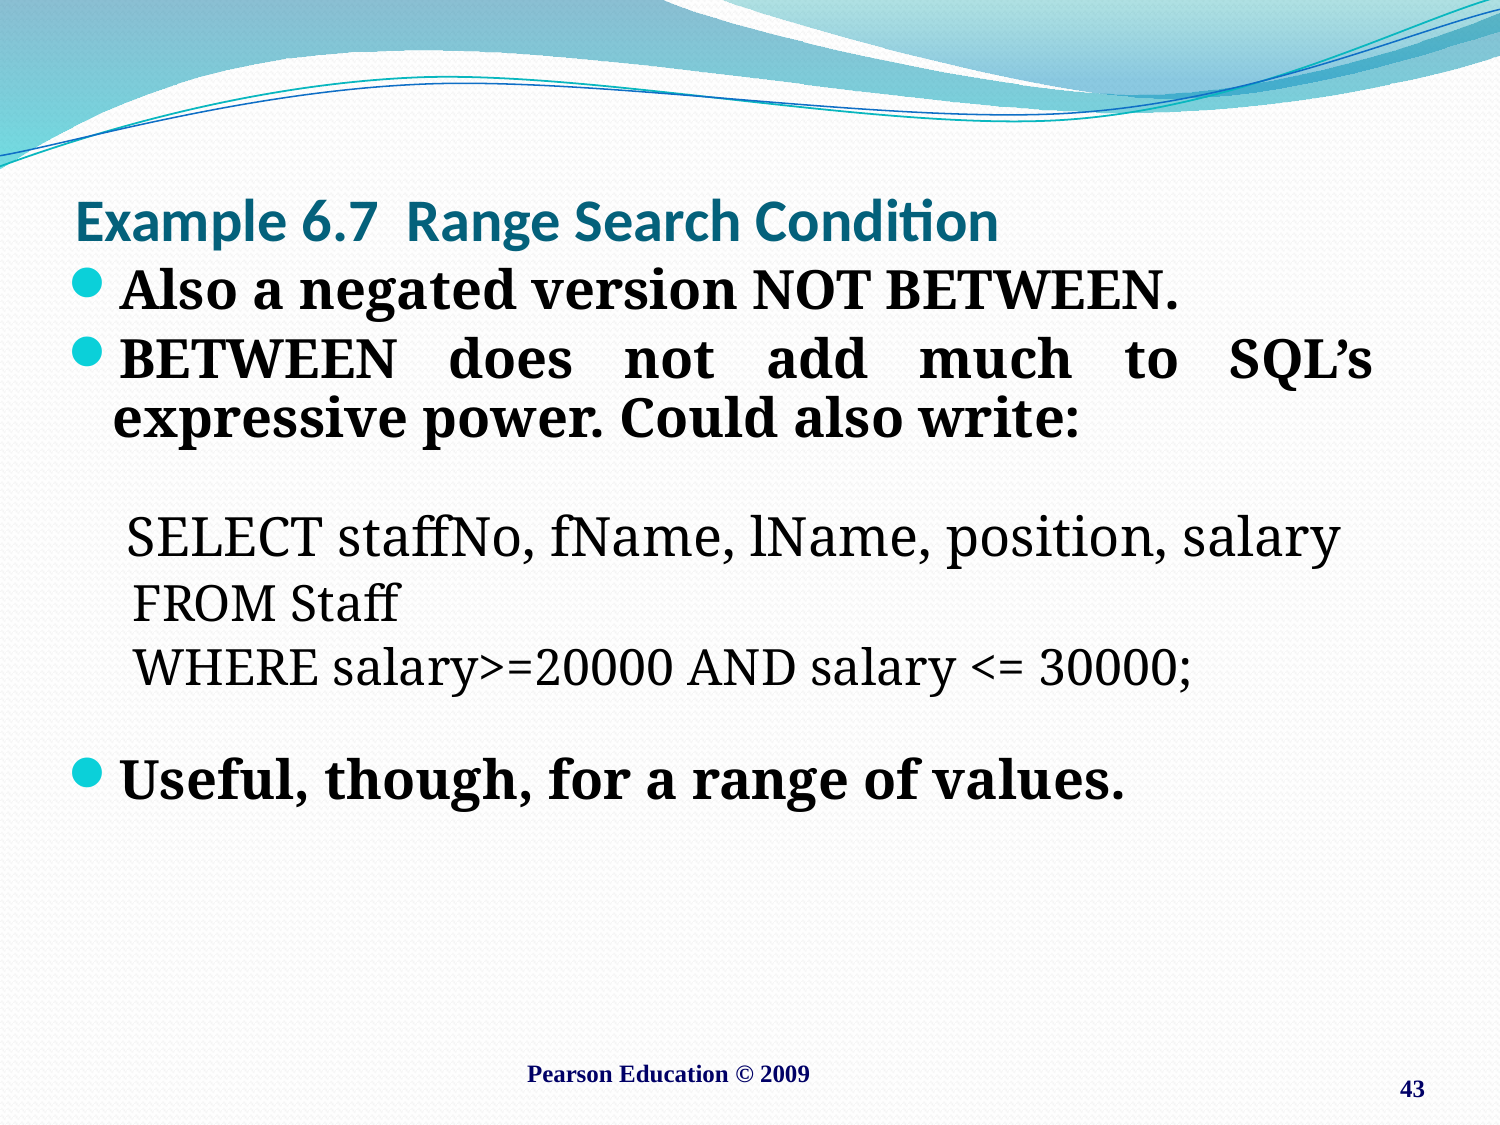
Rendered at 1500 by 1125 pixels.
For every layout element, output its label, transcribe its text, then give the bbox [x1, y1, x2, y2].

title Example 6.7 Range Search Condition [75, 66, 1425, 254]
text_box Pearson Education © 2009 [512, 1050, 1038, 1095]
list Also a negated version NOT BETWEEN. BETWEEN does not add much to SQL’s expressive power. Could also write: SELECT staffNo, fName, lName, position, salary FROM Staff WHERE salary>=20000 AND salary <= 30000; Useful, though, for a range of values. [53, 255, 1391, 931]
slide_number 43 [1299, 1042, 1425, 1103]
